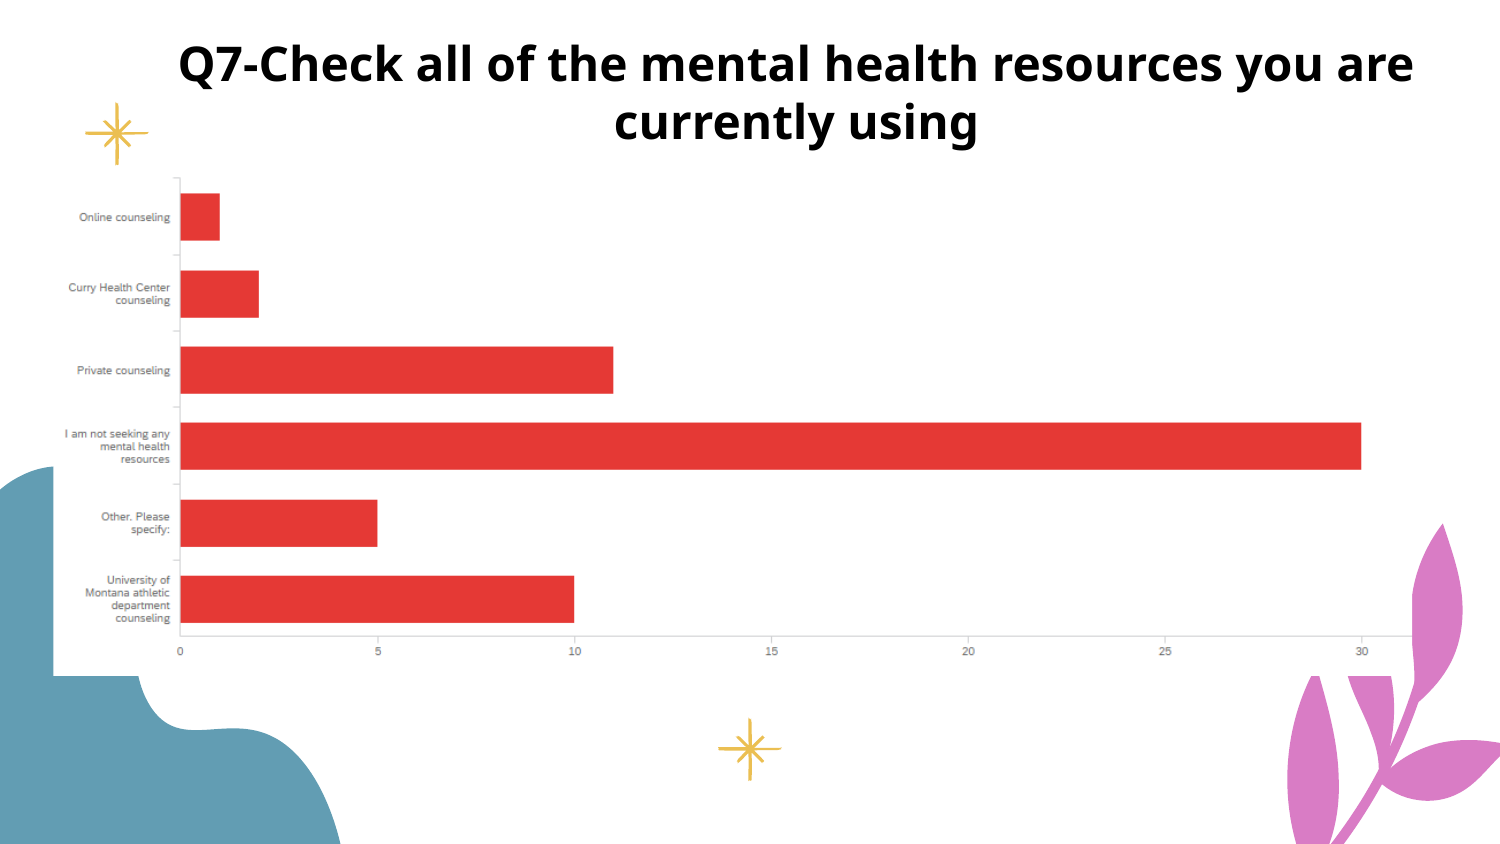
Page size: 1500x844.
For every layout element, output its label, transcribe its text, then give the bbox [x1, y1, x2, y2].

picture [53, 167, 1413, 677]
text_box Q7-Check all of the mental health resources you are currently using [131, 18, 1462, 164]
